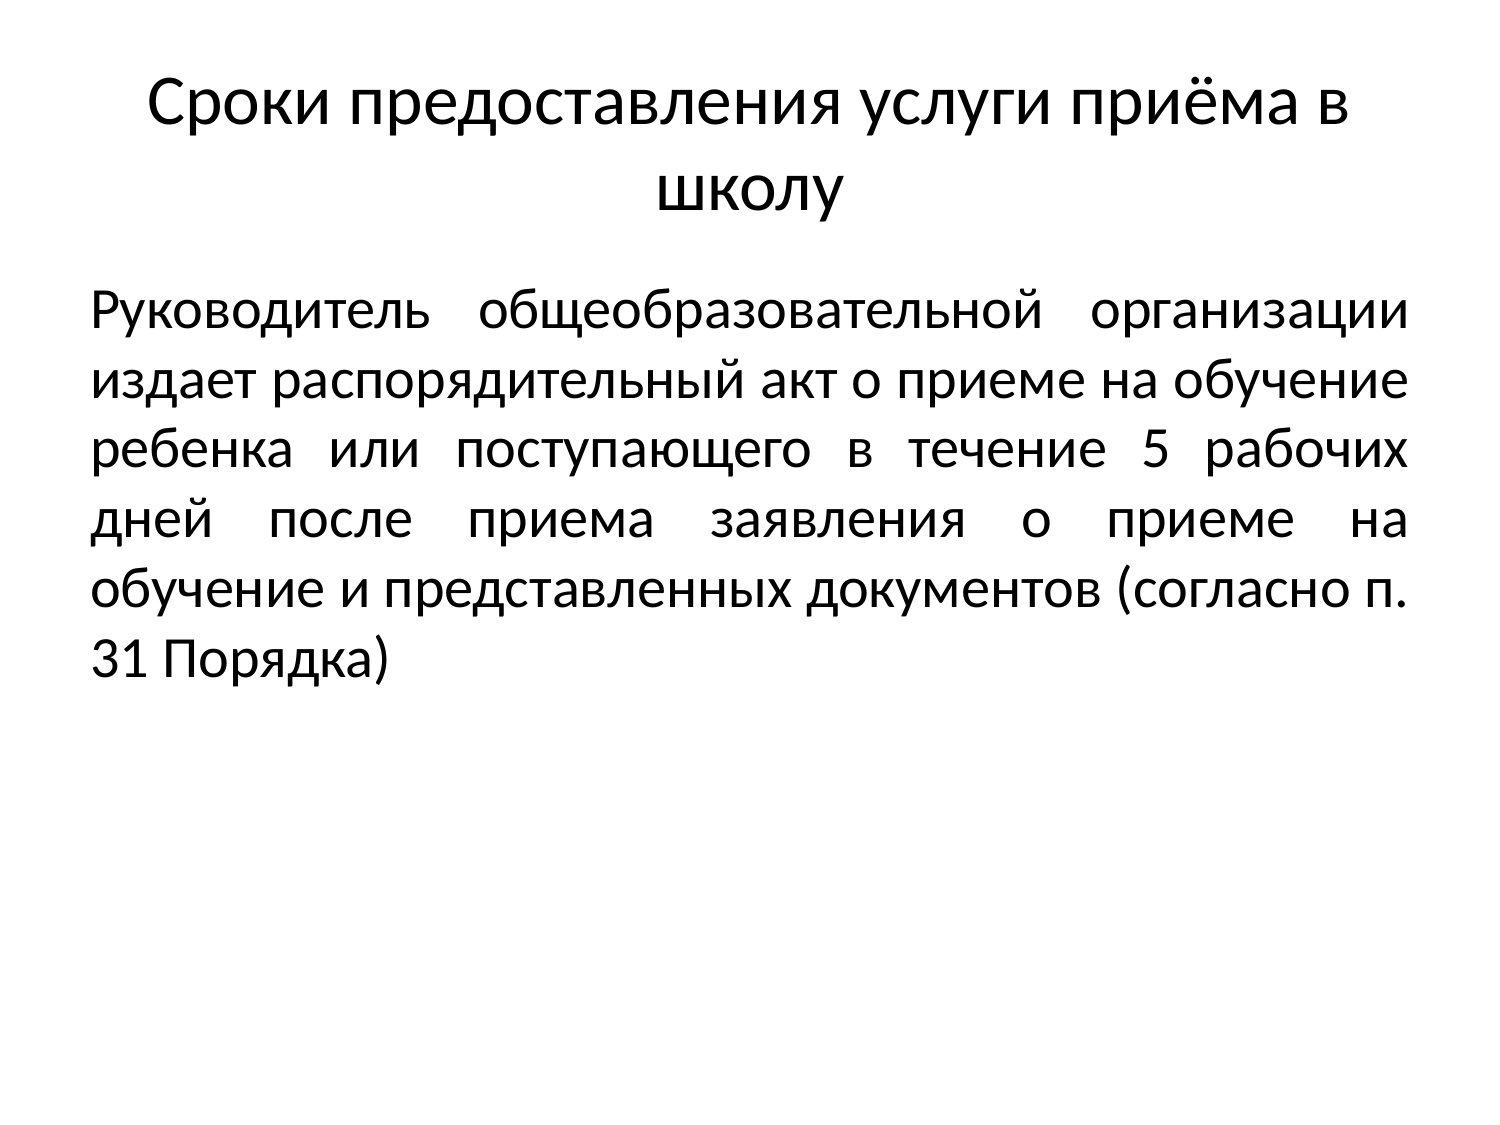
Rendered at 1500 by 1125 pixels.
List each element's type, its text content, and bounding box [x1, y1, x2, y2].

list Руководитель общеобразовательной организации издает распорядительный акт о приеме на обучение ребенка или поступающего в течение 5 рабочих дней после приема заявления о приеме на обучение и представленных документов (согласно п. 31 Порядка) [75, 262, 1425, 1005]
title Сроки предоставления услуги приёма в школу [75, 45, 1425, 233]
